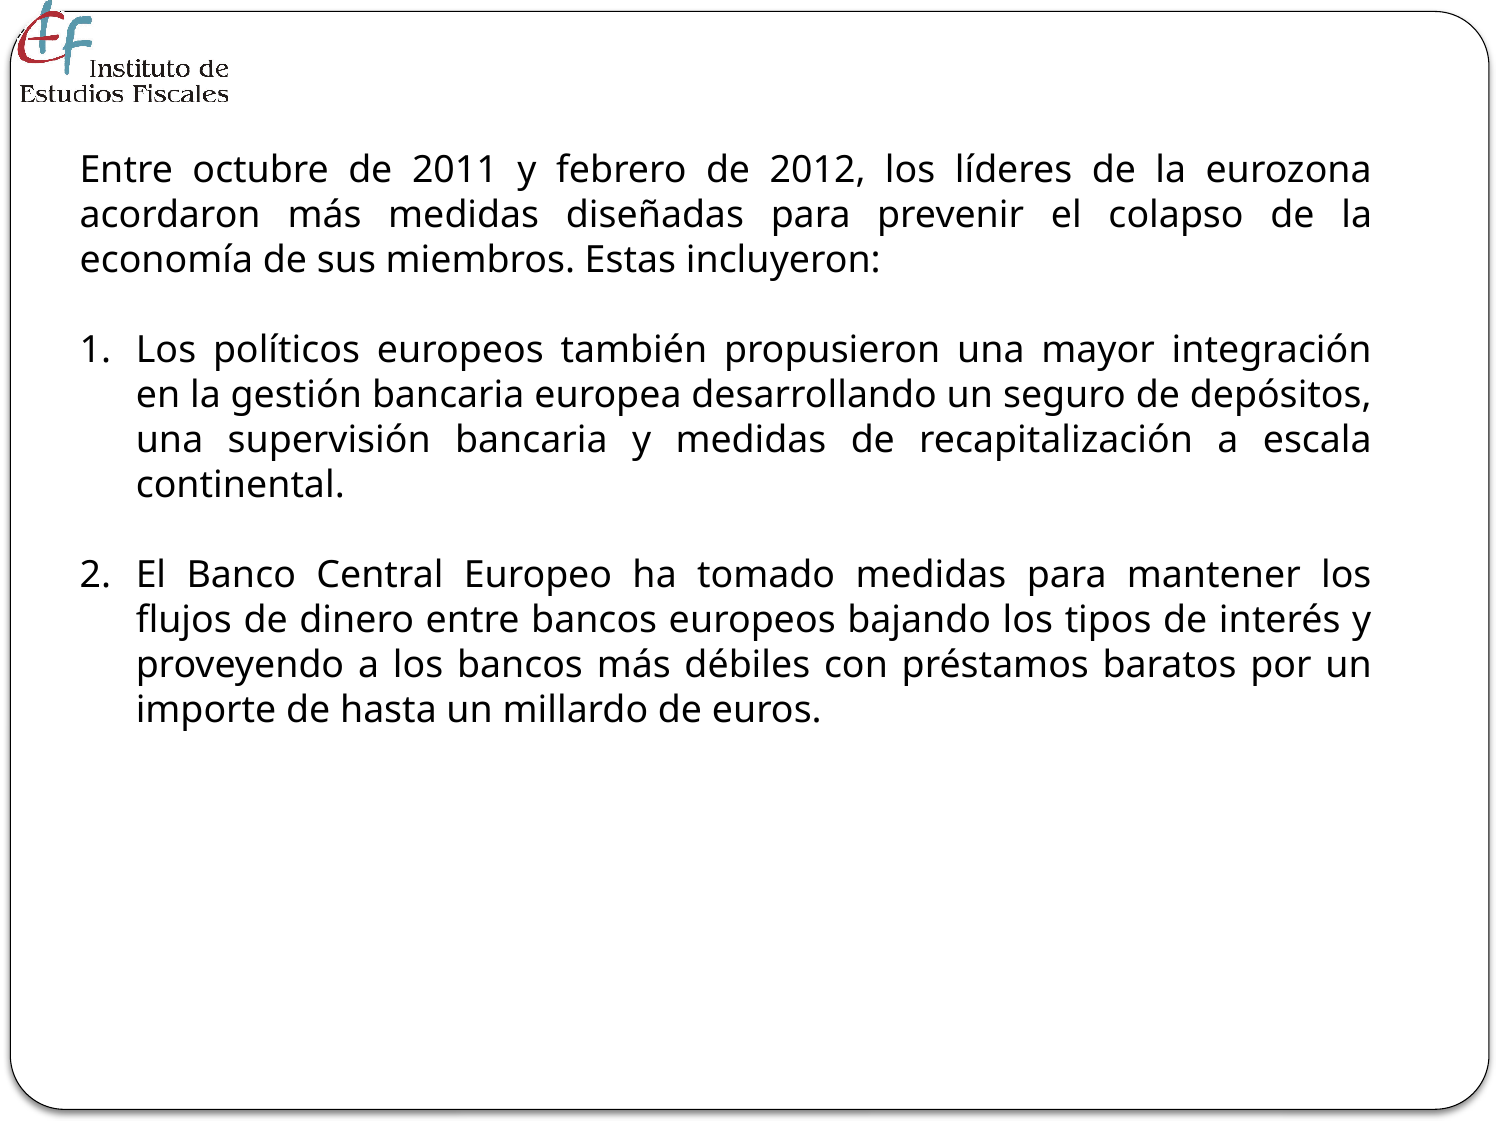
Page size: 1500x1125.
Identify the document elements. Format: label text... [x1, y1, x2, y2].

text_box Entre octubre de 2011 y febrero de 2012, los líderes de la eurozona acordaron más medidas diseñadas para prevenir el colapso de la economía de sus miembros. Estas incluyeron: Los políticos europeos también propusieron una mayor integración en la gestión bancaria europea desarrollando un seguro de depósitos, una supervisión bancaria y medidas de recapitalización a escala continental. El Banco Central Europeo ha tomado medidas para mantener los flujos de dinero entre bancos europeos bajando los tipos de interés y proveyendo a los bancos más débiles con préstamos baratos por un importe de hasta un millardo de euros. [64, 137, 1388, 782]
picture [17, 0, 228, 102]
